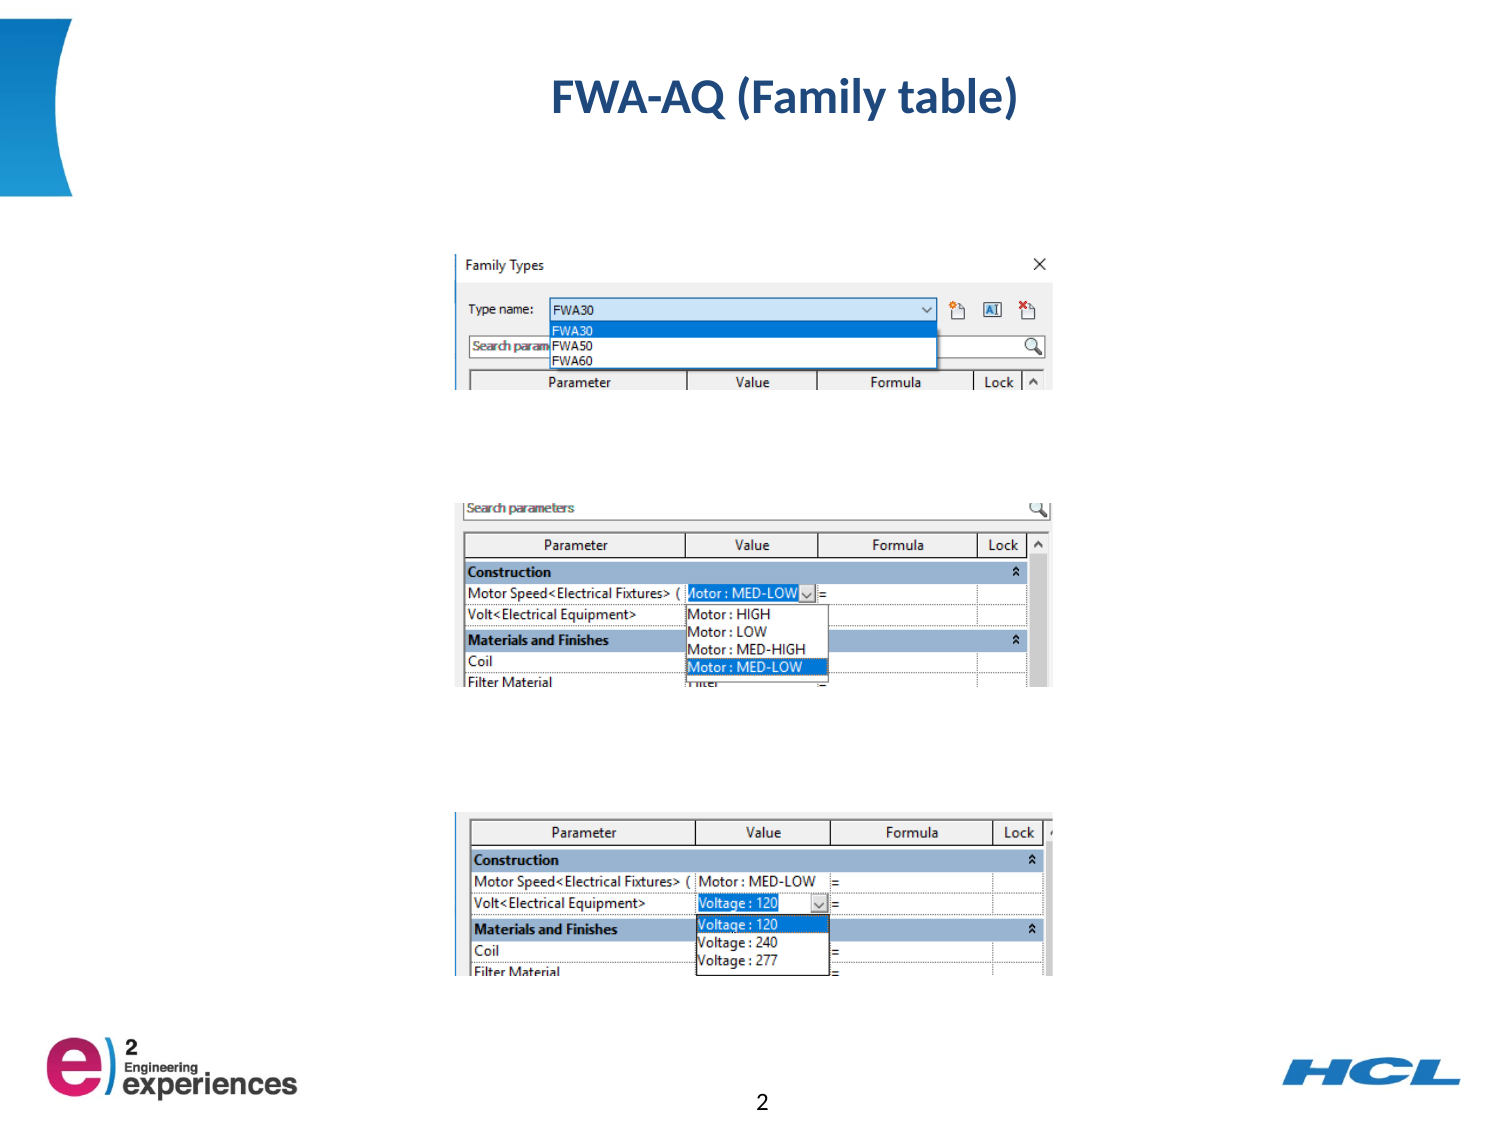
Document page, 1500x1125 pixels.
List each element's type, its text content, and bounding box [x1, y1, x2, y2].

title FWA-AQ (Family table) [70, 0, 1500, 188]
picture [0, 0, 1500, 1125]
